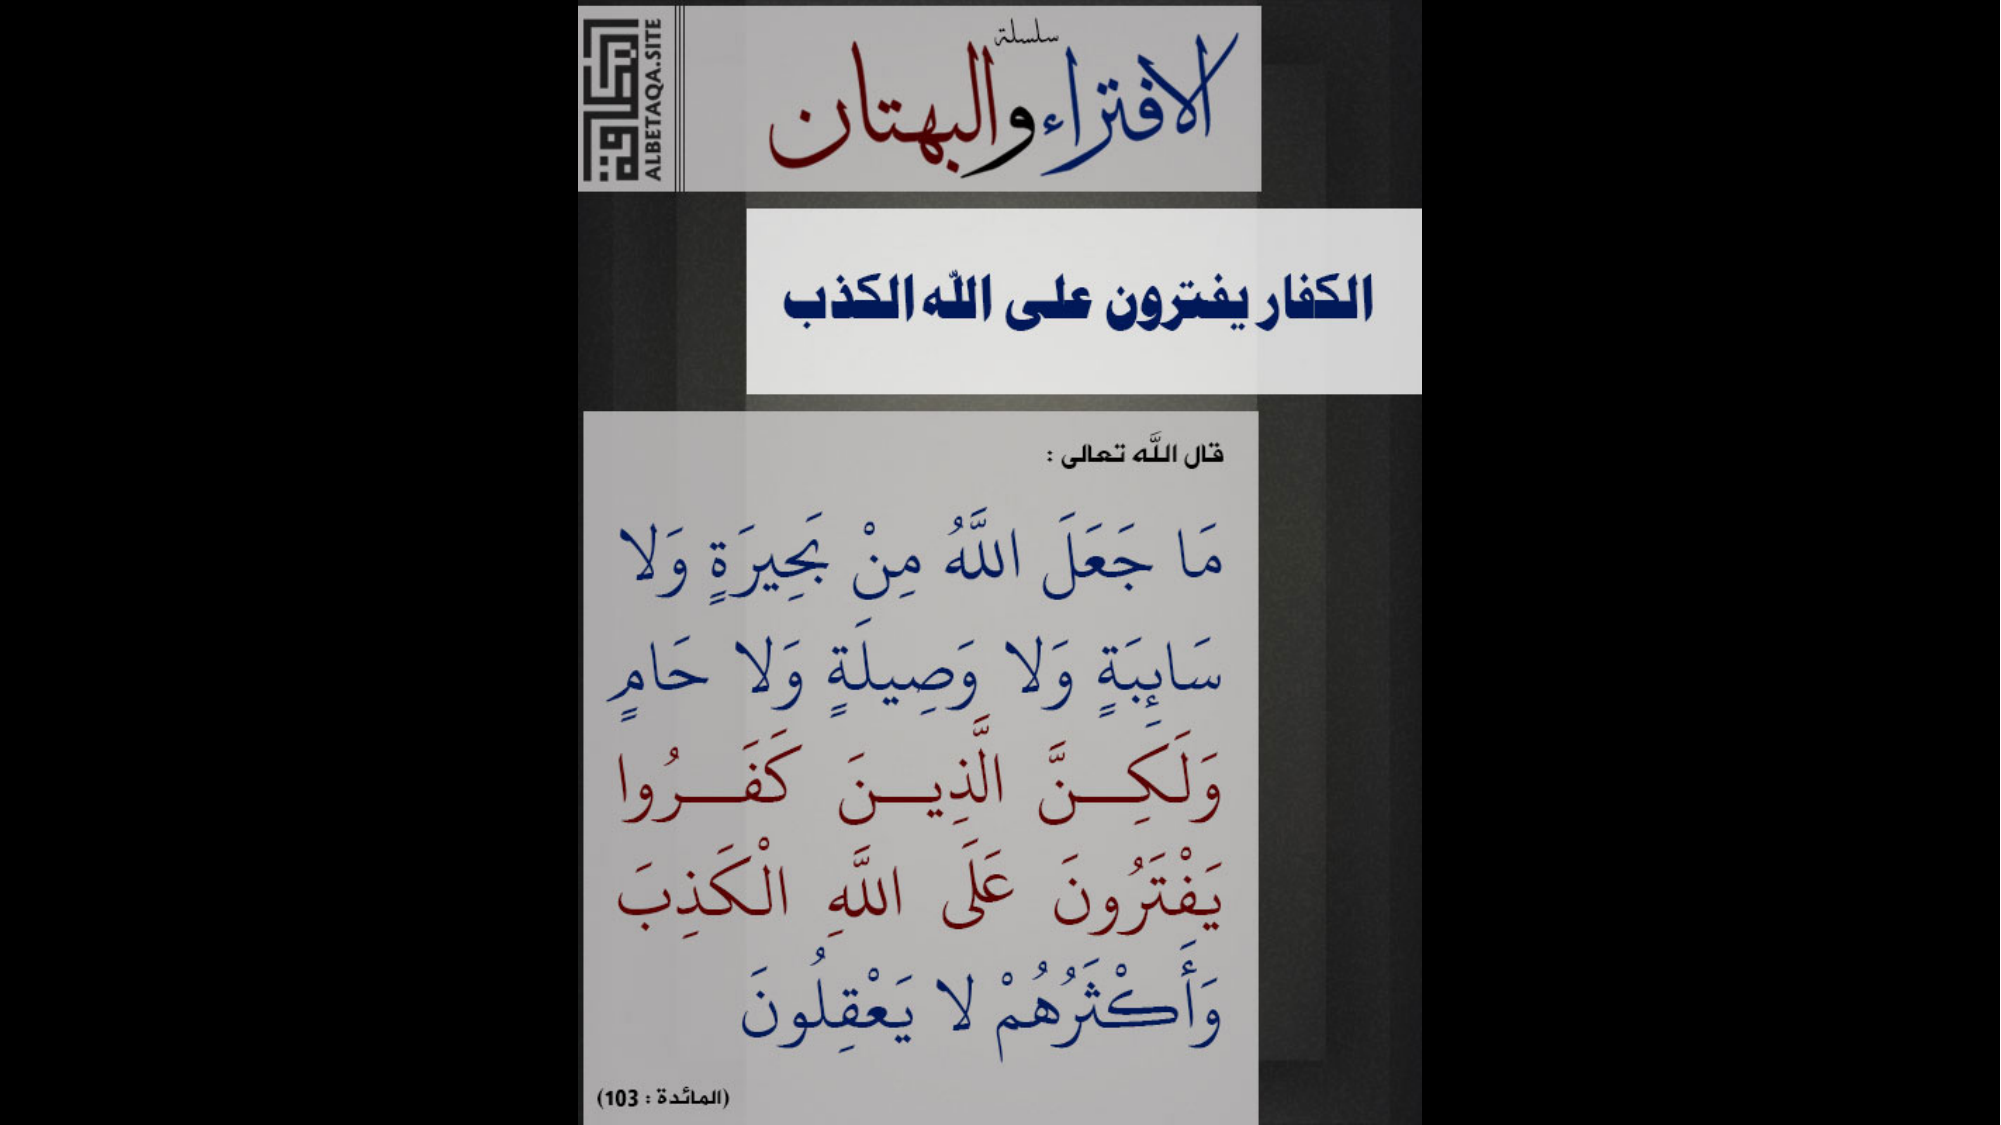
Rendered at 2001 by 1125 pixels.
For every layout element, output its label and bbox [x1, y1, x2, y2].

picture [578, 0, 1422, 1125]
